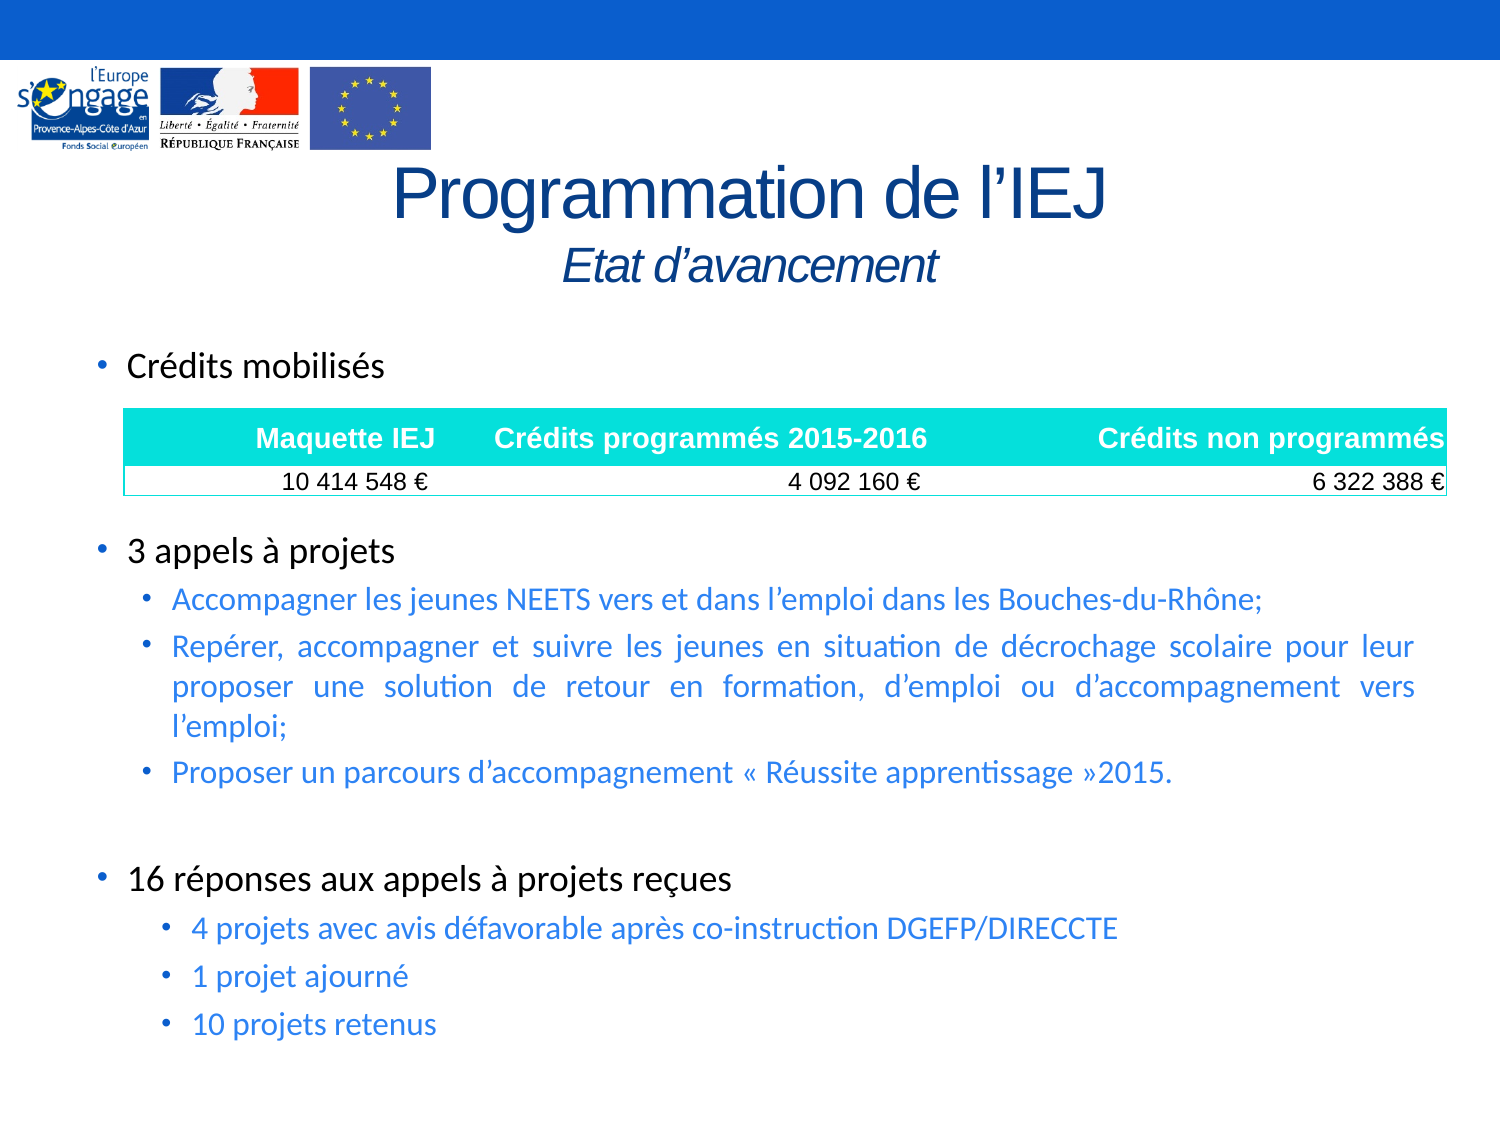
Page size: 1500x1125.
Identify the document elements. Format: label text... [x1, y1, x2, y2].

table_header Maquette IEJ [125, 410, 437, 466]
picture [159, 67, 299, 151]
table_cell 6 322 388 € [930, 466, 1446, 495]
list Crédits mobilisés 3 appels à projets Accompagner les jeunes NEETS vers et dans l’emploi dans les Bouches-du-Rhône; Repérer, accompagner et suivre les jeunes en situation de décrochage scolaire pour leur proposer une solution de retour en formation, d’emploi ou d’accompagnement vers l’emploi; Proposer un parcours d’accompagnement « Réussite apprentissage »2015. 16 réponses aux appels à projets reçues 4 projets avec avis défavorable après co-instruction DGEFP/DIRECCTE 1 projet ajourné 10 projets retenus [81, 324, 1432, 1125]
picture [309, 66, 432, 151]
table_cell 10 414 548 € [125, 466, 437, 495]
picture [17, 66, 150, 151]
title Programmation de l’IEJ Etat d’avancement [75, 137, 1425, 300]
table_header Crédits programmés 2015-2016 [437, 410, 930, 466]
table_header Crédits non programmés [930, 410, 1446, 466]
table_cell 4 092 160 € [437, 466, 930, 495]
